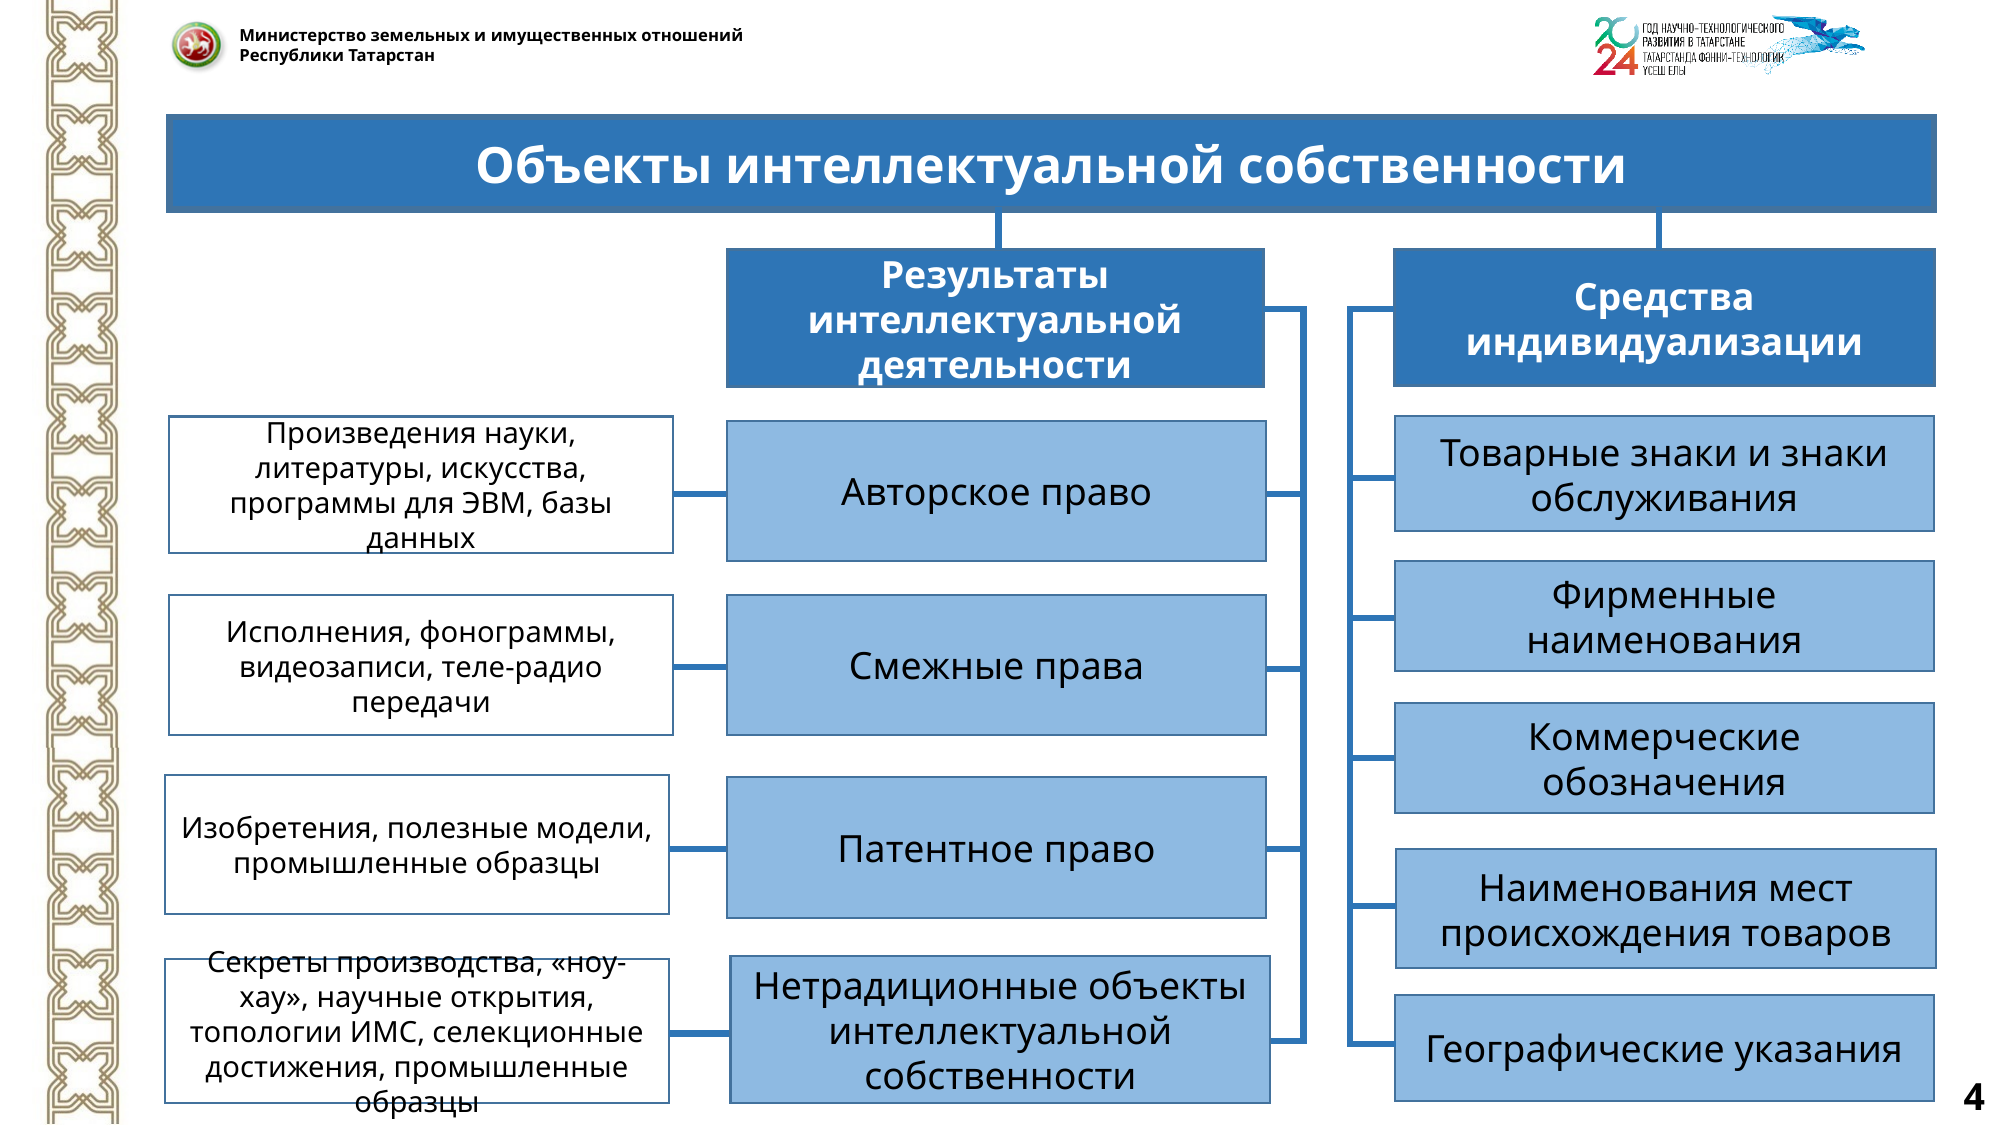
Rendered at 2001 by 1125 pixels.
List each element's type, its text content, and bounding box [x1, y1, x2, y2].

picture [443, 1104, 451, 1110]
picture [394, 1104, 403, 1110]
picture [411, 1104, 418, 1110]
picture [0, 0, 2001, 1125]
slide_number 4 [1550, 1065, 2000, 1125]
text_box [169, 19, 1141, 76]
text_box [165, 116, 1936, 1103]
picture [358, 1104, 367, 1110]
picture [376, 1104, 385, 1110]
